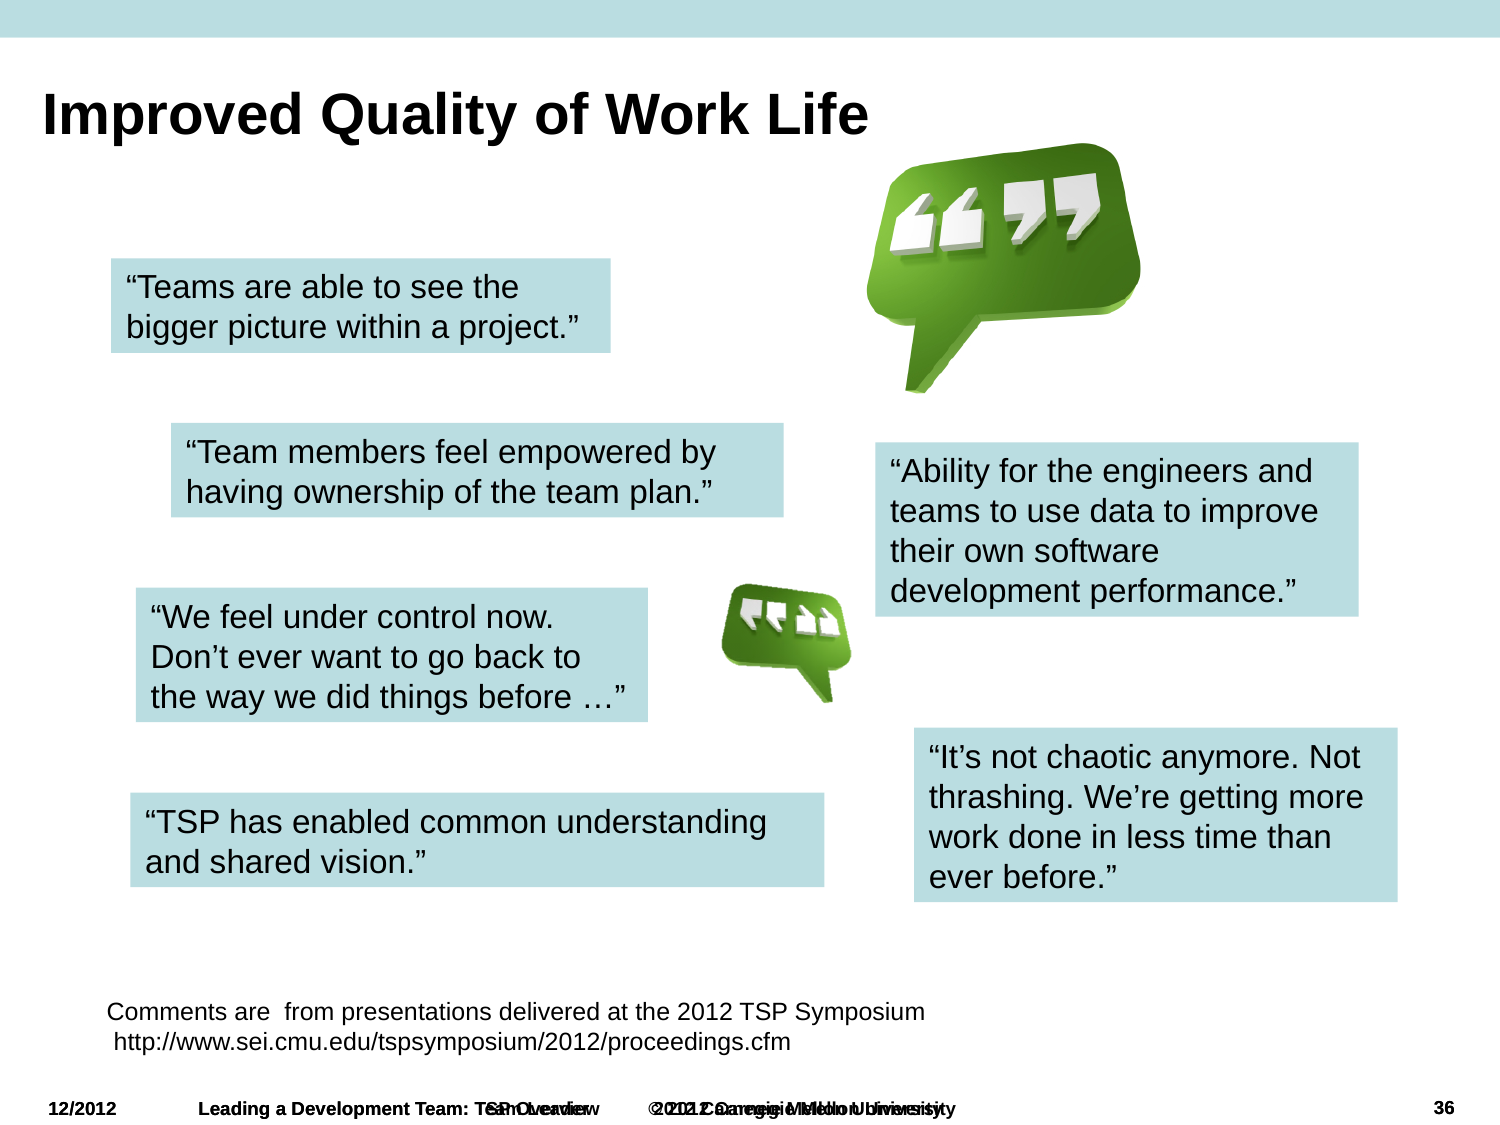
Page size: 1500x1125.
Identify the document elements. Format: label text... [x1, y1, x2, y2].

picture [706, 567, 861, 721]
picture [845, 108, 1171, 433]
text_box Comments are from presentations delivered at the 2012 TSP Symposium http://www.sei.cmu.edu/tspsymposium/2012/proceedings.cfm [91, 987, 942, 1063]
text_box “Ability for the engineers and teams to use data to improve their own software development performance.” [875, 442, 1359, 617]
text_box “Teams are able to see the bigger picture within a project.” [111, 258, 611, 353]
title Improved Quality of Work Life [42, 89, 1438, 147]
text_box “We feel under control now. Don’t ever want to go back to the way we did things before …” [135, 587, 648, 723]
text_box “Team members feel empowered by having ownership of the team plan.” [171, 422, 784, 518]
text_box “TSP has enabled common understanding and shared vision.” [130, 792, 825, 888]
text_box “It’s not chaotic anymore. Not thrashing. We’re getting more work done in less time than ever before.” [914, 727, 1398, 903]
